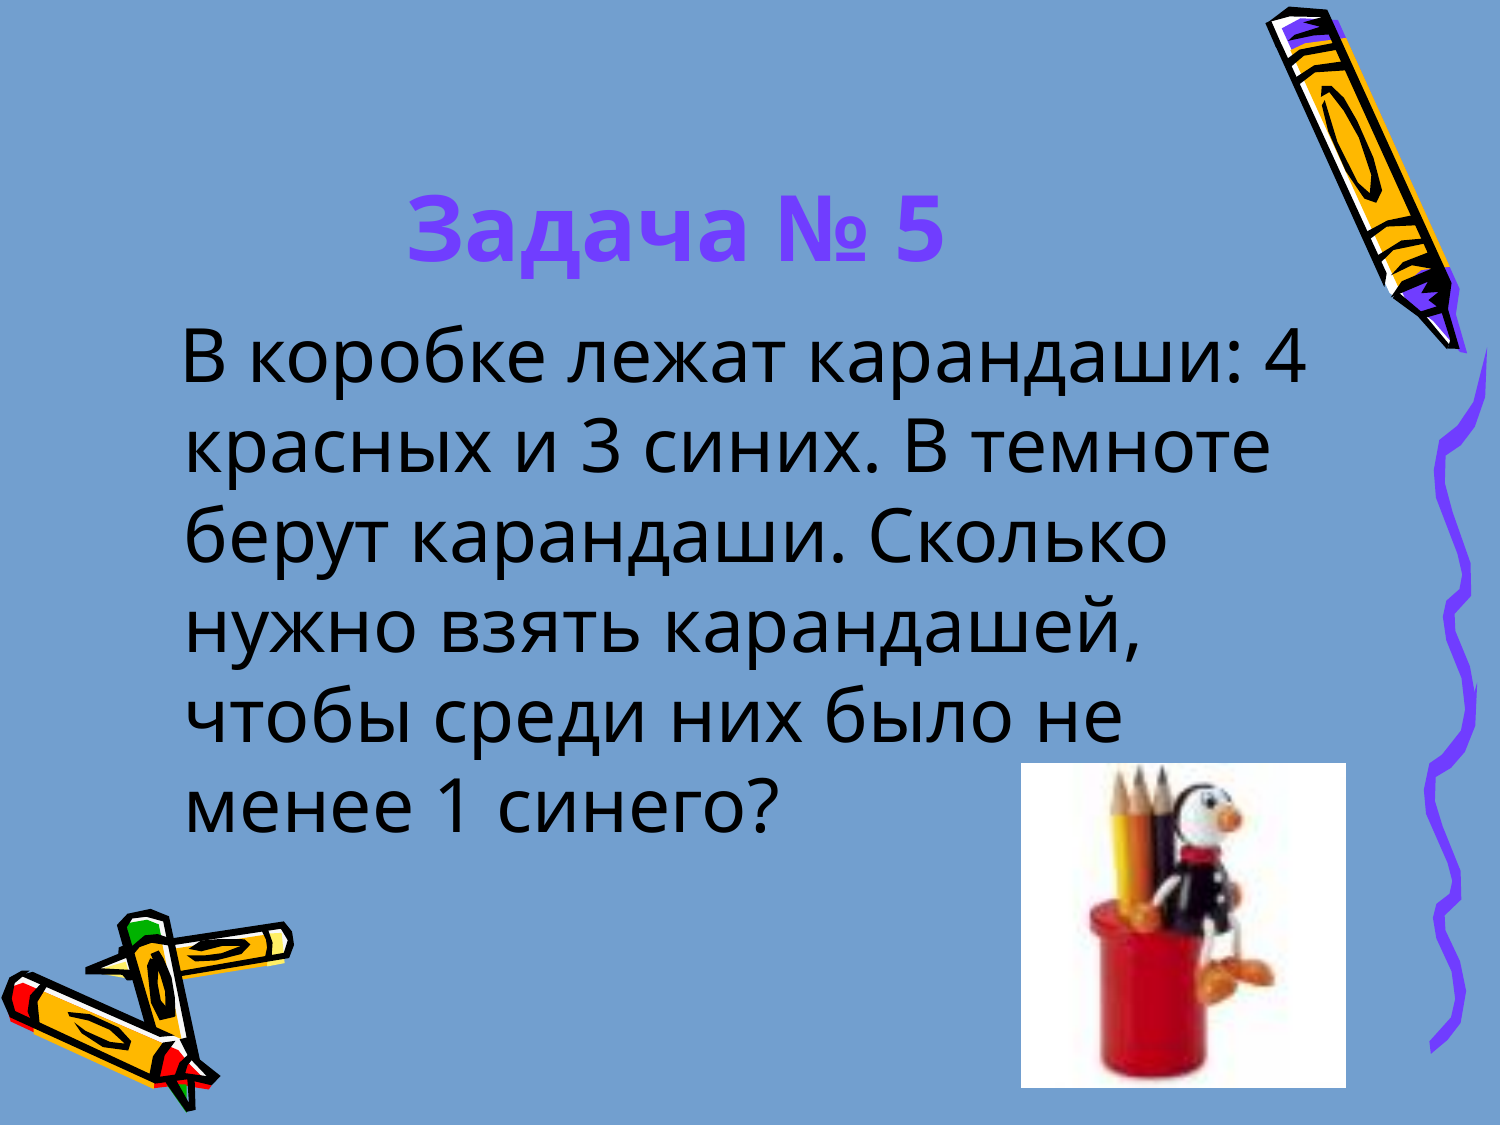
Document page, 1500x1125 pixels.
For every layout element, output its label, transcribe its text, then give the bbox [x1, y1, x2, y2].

title Задача № 5 [112, 24, 1240, 288]
picture [1021, 762, 1346, 1088]
list В коробке лежат карандаши: 4 красных и 3 синих. В темноте берут карандаши. Сколько нужно взять карандашей, чтобы среди них было не менее 1 синего? [112, 299, 1376, 901]
